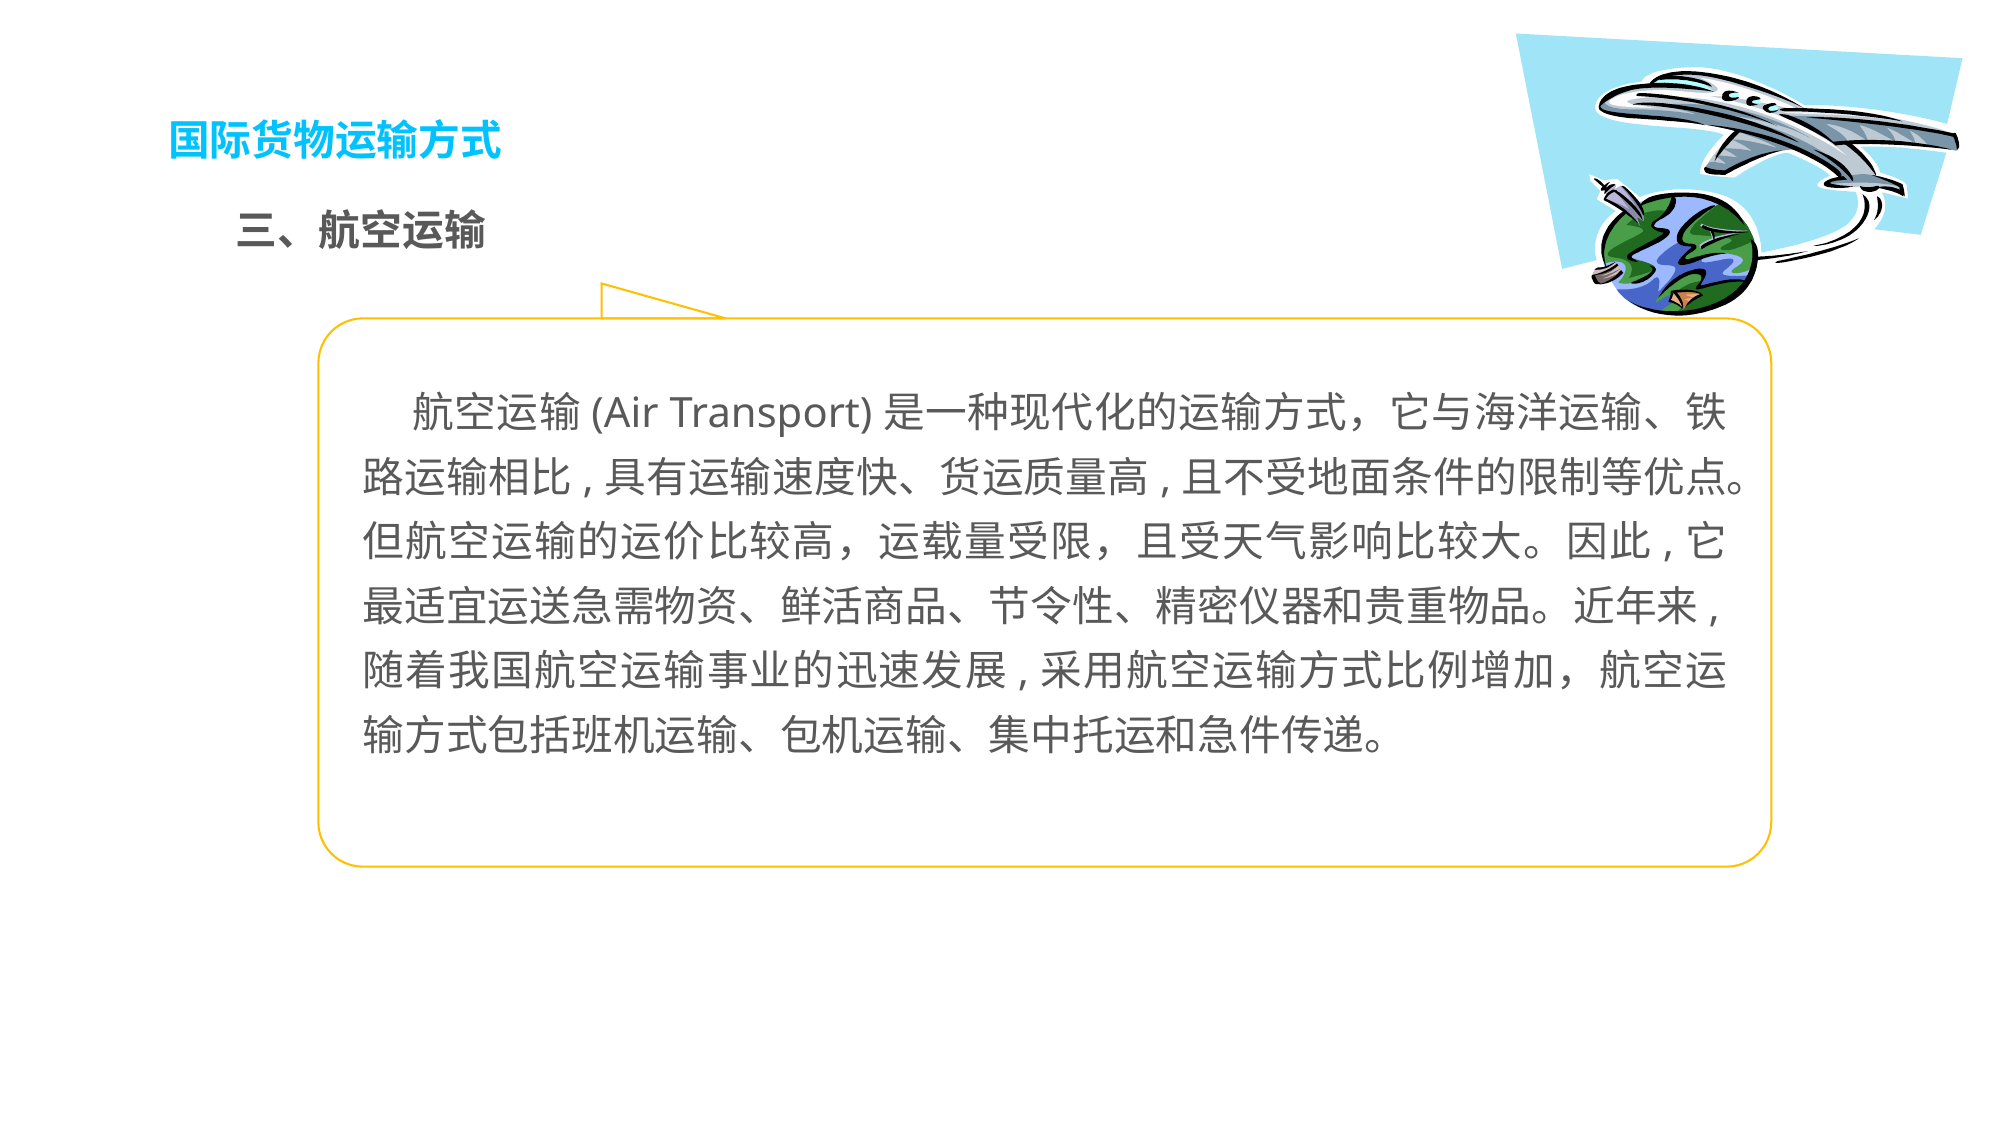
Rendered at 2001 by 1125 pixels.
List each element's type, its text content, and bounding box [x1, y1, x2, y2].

text_box 三、航空运输 [220, 196, 1104, 261]
picture [1515, 30, 1966, 319]
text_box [318, 283, 1772, 867]
text_box 国际货物运输方式 [153, 106, 860, 172]
